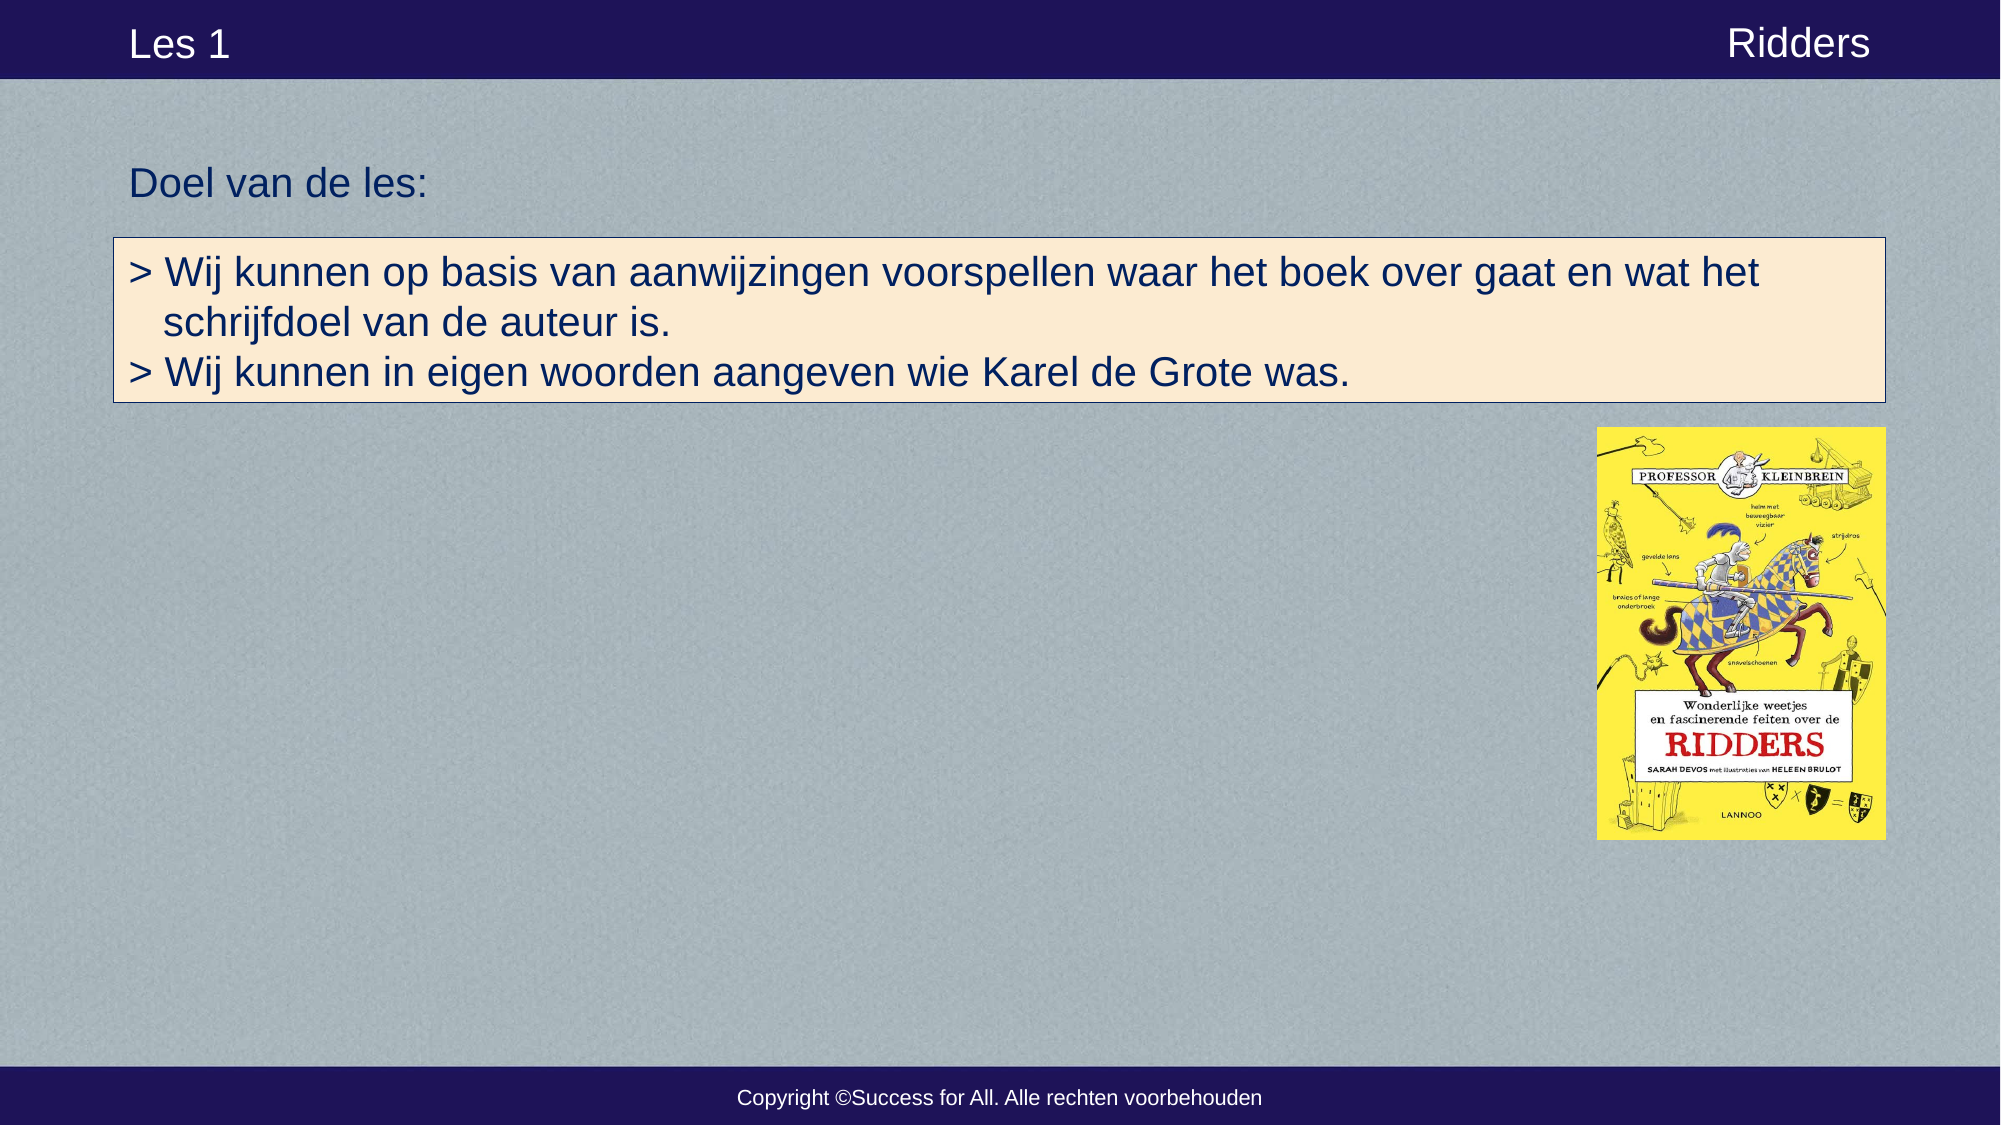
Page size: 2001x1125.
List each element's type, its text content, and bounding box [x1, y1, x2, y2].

text_box Copyright ©Success for All. Alle rechten voorbehouden [0, 1076, 2000, 1125]
text_box Les 1 [114, 9, 354, 75]
picture [0, 0, 2001, 1125]
text_box Ridders [999, 8, 1886, 73]
text_box Doel van de les: [113, 148, 1635, 214]
text_box > Wij kunnen op basis van aanwijzingen voorspellen waar het boek over gaat en wat het schrijfdoel van de auteur is. > Wij kunnen in eigen woorden aangeven wie Karel de Grote was. [113, 237, 1886, 403]
